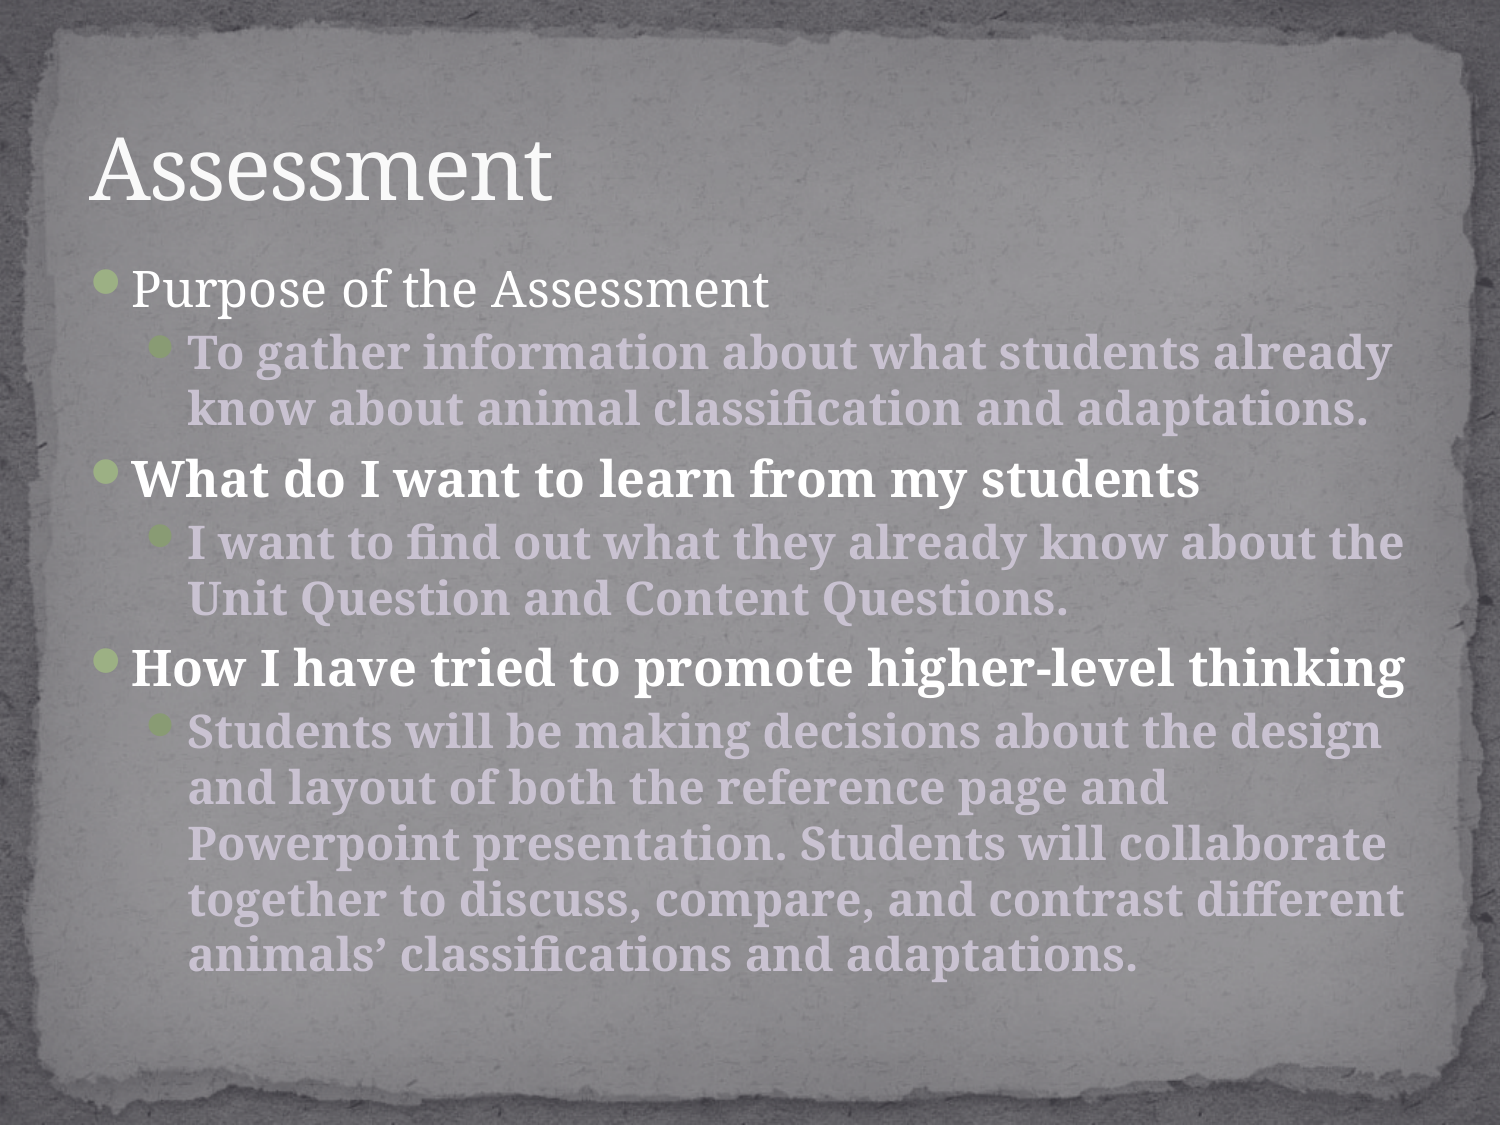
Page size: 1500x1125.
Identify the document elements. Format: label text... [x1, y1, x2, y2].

title Assessment [74, 24, 1425, 225]
list Purpose of the Assessment To gather information about what students already know about animal classification and adaptations. What do I want to learn from my students I want to find out what they already know about the Unit Question and Content Questions. How I have tried to promote higher-level thinking Students will be making decisions about the design and layout of both the reference page and Powerpoint presentation. Students will collaborate together to discuss, compare, and contrast different animals’ classifications and adaptations. [75, 249, 1425, 1000]
